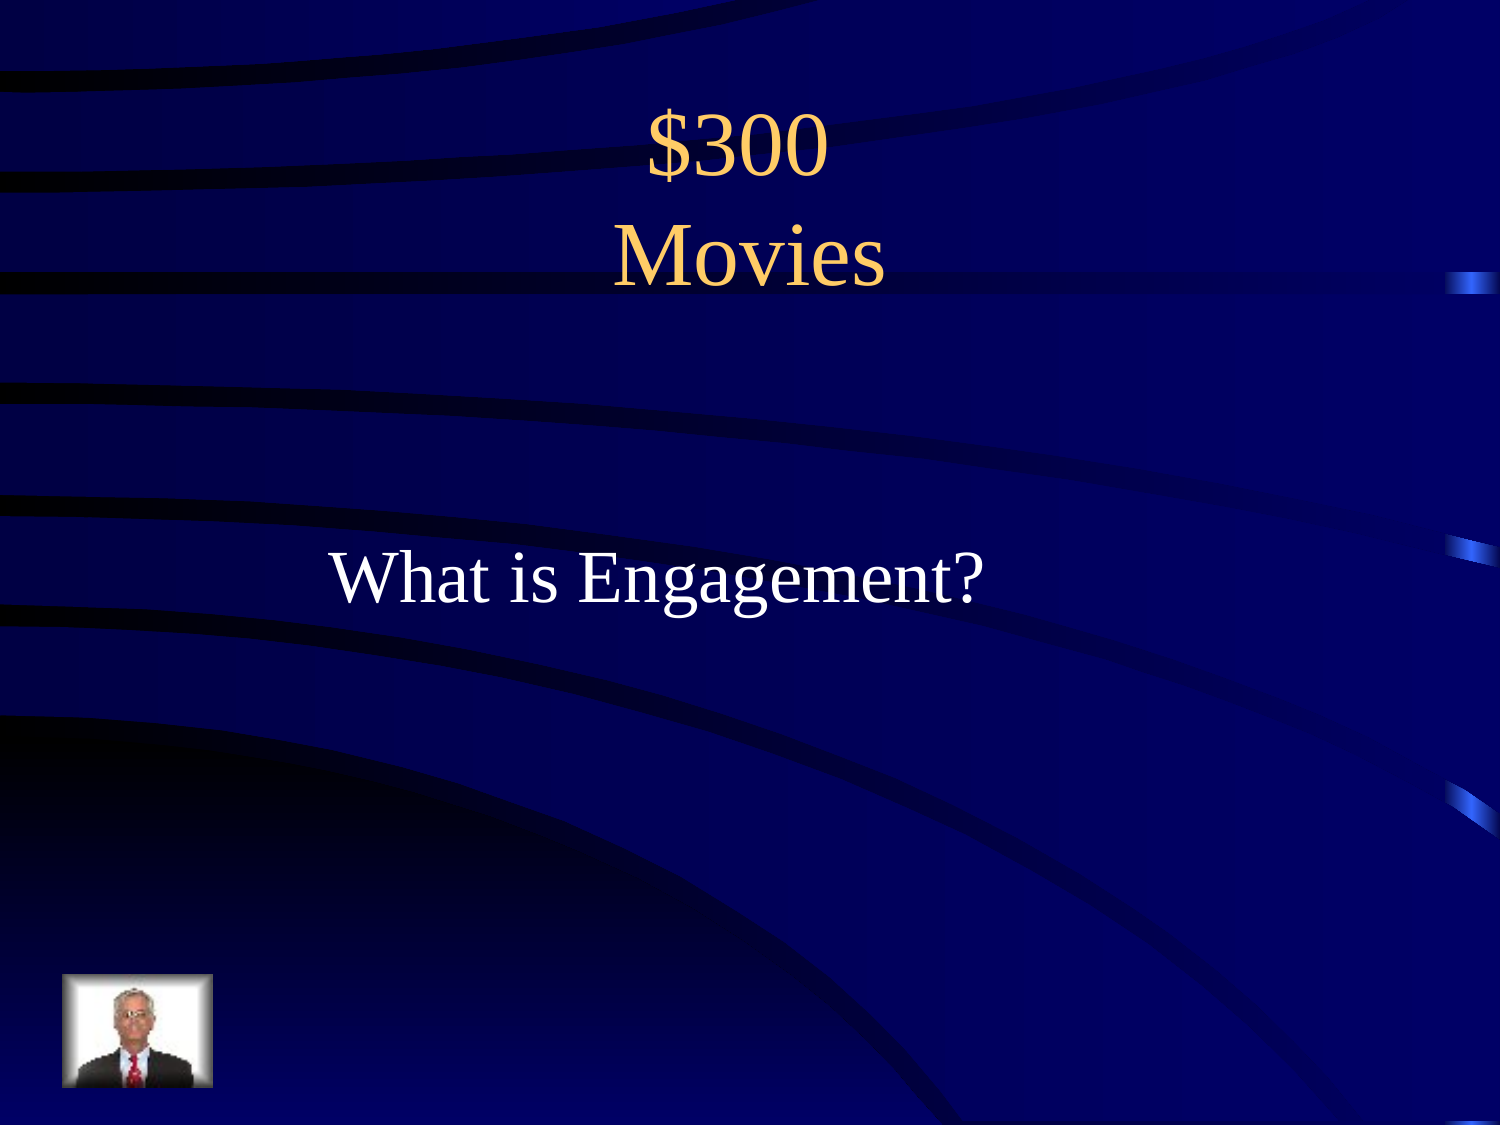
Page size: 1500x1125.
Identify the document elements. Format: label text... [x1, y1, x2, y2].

title $300 Movies [112, 99, 1388, 288]
text_box What is Engagement? [313, 519, 1001, 625]
picture [62, 974, 213, 1088]
